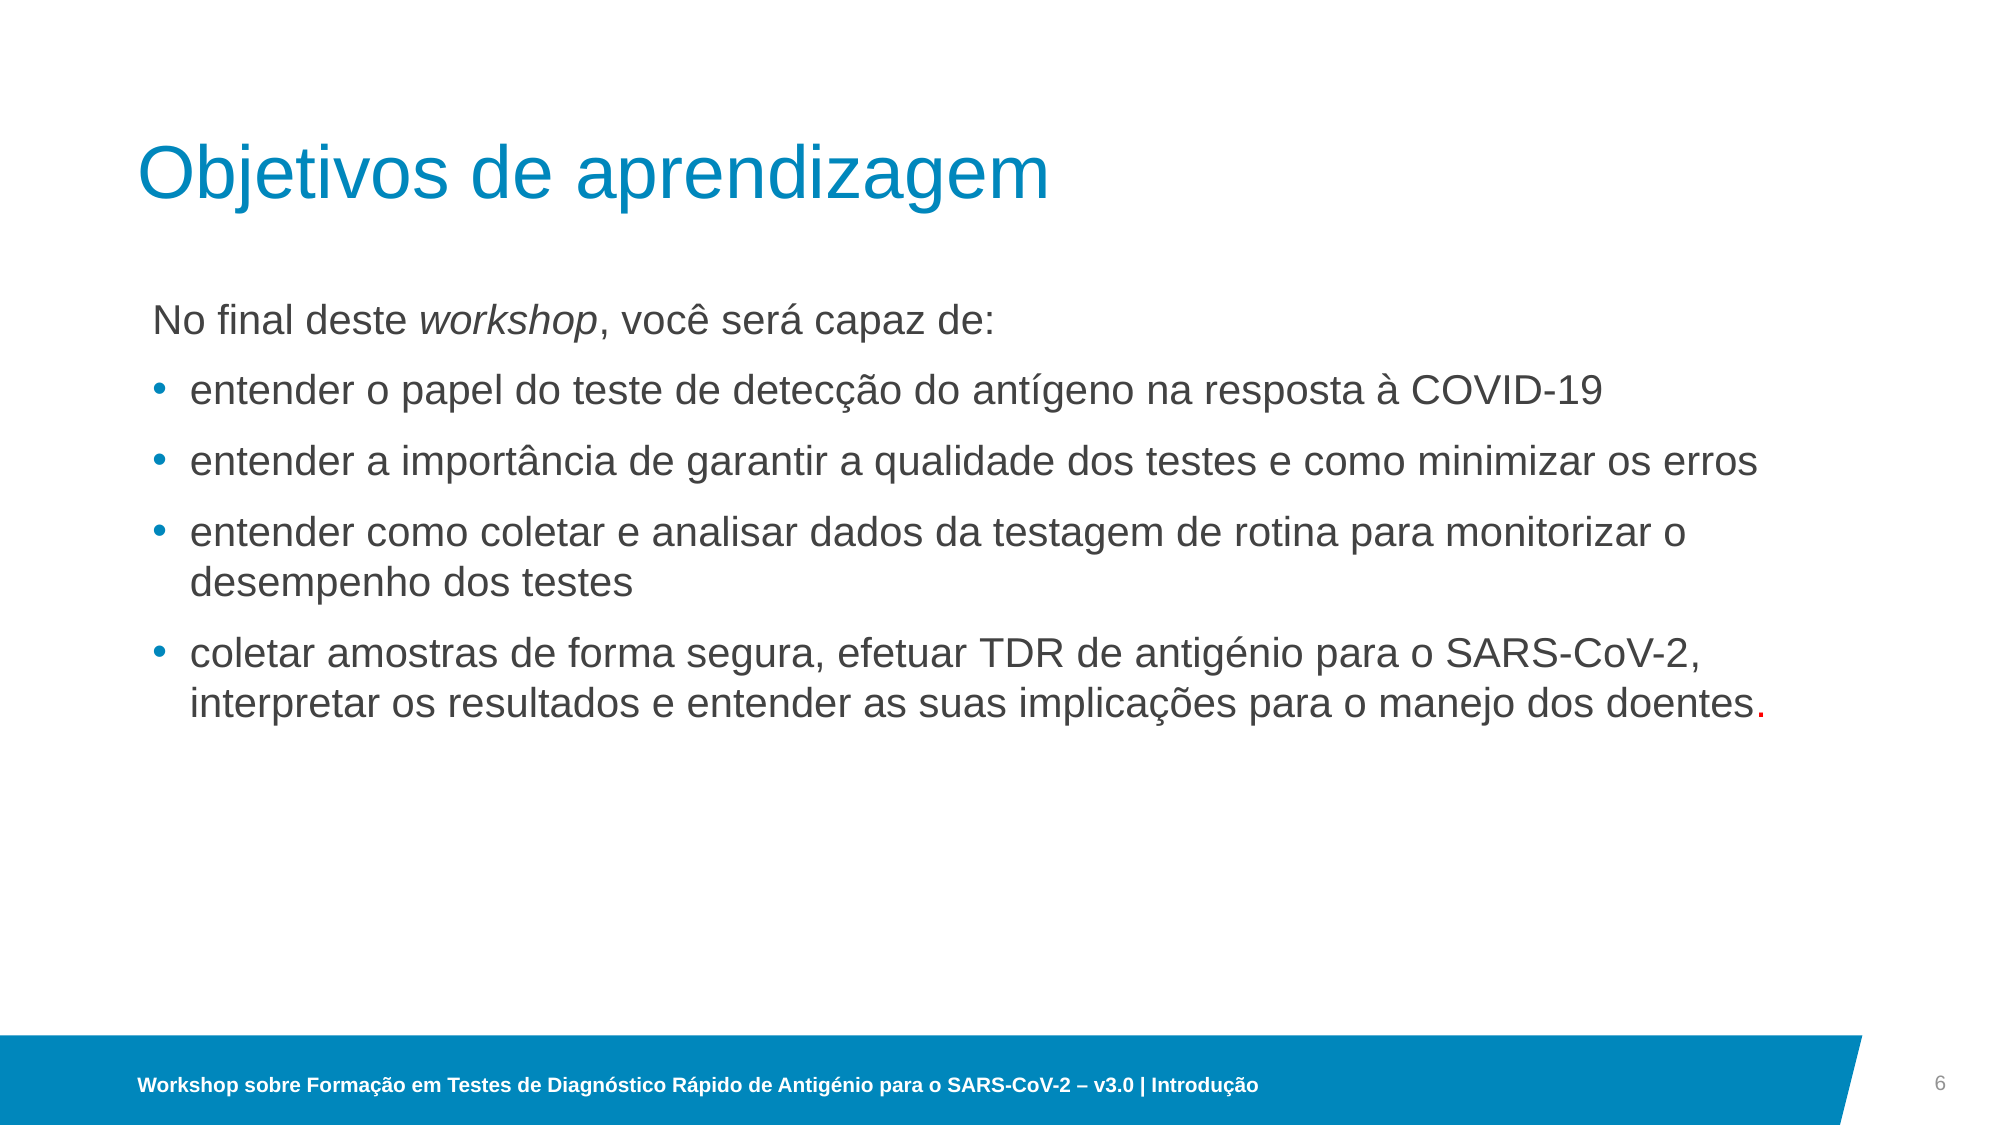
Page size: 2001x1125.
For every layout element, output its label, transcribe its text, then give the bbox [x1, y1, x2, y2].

list No final deste workshop, você será capaz de: entender o papel do teste de detecção do antígeno na resposta à COVID-19 entender a importância de garantir a qualidade dos testes e como minimizar os erros entender como coletar e analisar dados da testagem de rotina para monitorizar o desempenho dos testes coletar amostras de forma segura, efetuar TDR de antigénio para o SARS-CoV-2, interpretar os resultados e entender as suas implicações para o manejo dos doentes. [137, 284, 1863, 1014]
title Objetivos de aprendizagem [137, 59, 1863, 215]
slide_number 6 [1862, 1035, 1947, 1125]
footer Workshop sobre Formação em Testes de Diagnóstico Rápido de Antigénio para o SARS-CoV-2 – v3.0 | Introdução [137, 1042, 1338, 1125]
